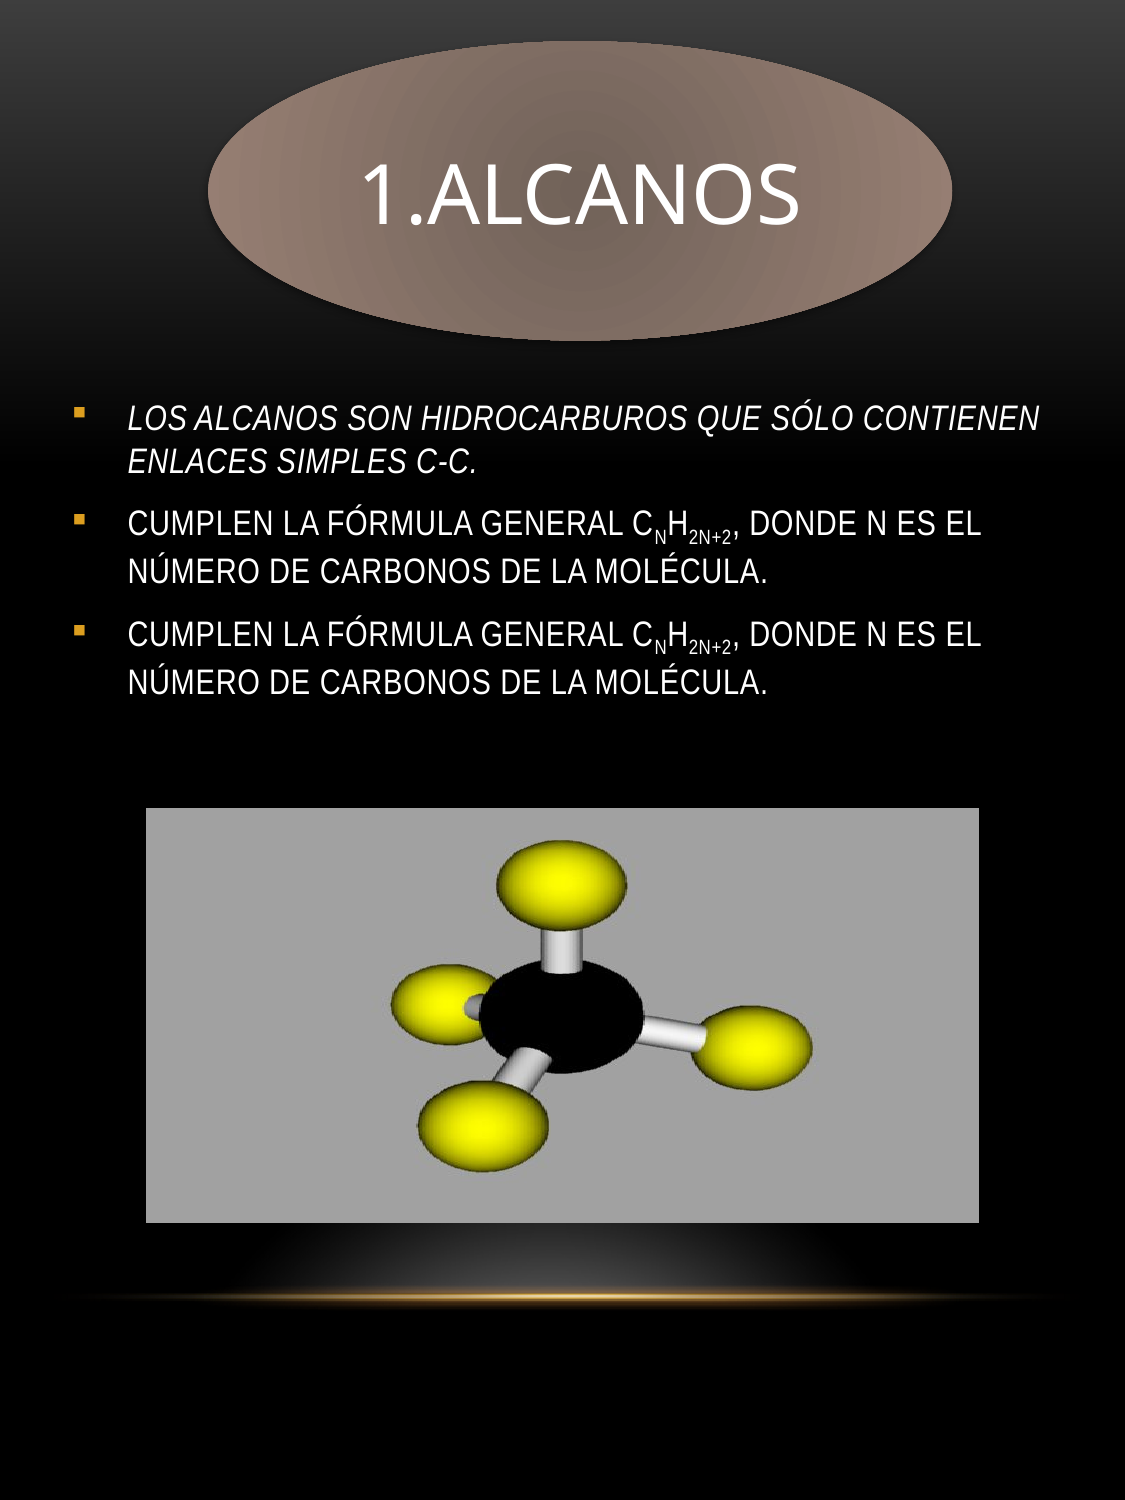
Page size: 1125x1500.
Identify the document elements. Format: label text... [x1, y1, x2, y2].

picture [0, 0, 1125, 1500]
list LOS ALCANOS SON HIDROCARBUROS QUE SÓLO CONTIENEN ENLACES SIMPLES C-C. CUMPLEN LA FÓRMULA GENERAL CNH2N+2, DONDE N ES EL NÚMERO DE CARBONOS DE LA MOLÉCULA. CUMPLEN LA FÓRMULA GENERAL CNH2N+2, DONDE N ES EL NÚMERO DE CARBONOS DE LA MOLÉCULA. [56, 387, 1069, 1340]
text_box 1.ALCANOS [208, 41, 953, 341]
